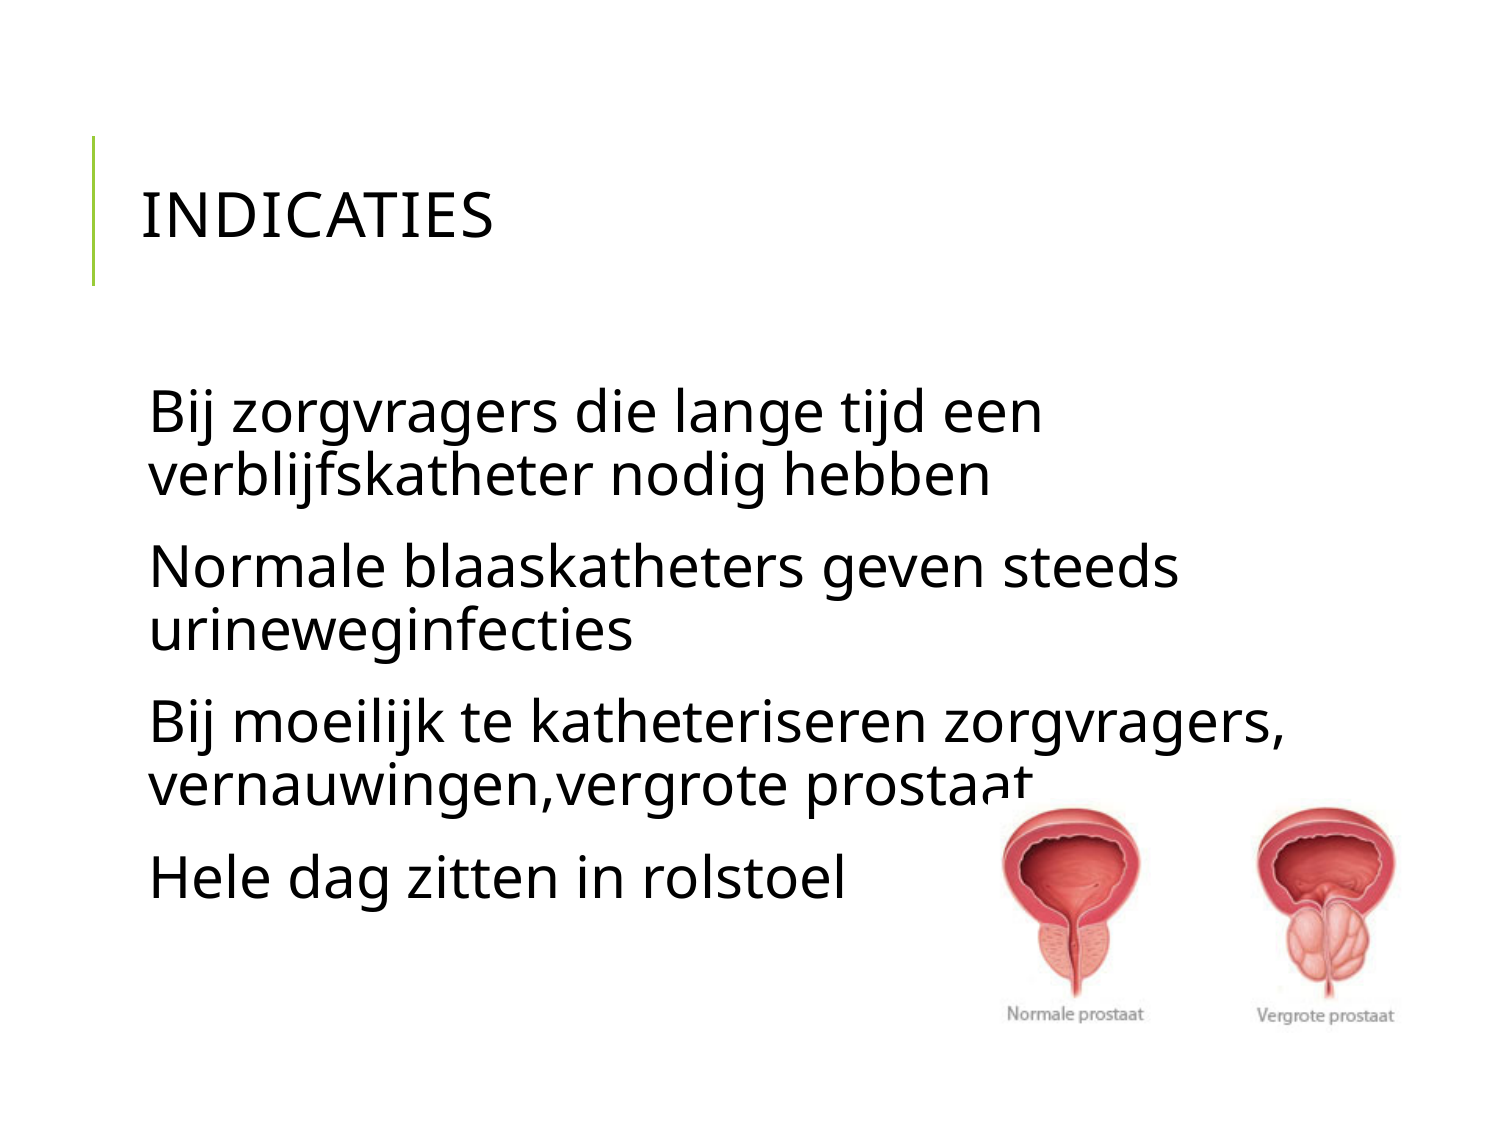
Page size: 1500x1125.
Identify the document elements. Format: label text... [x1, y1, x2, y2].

picture [988, 798, 1454, 1034]
list Bij zorgvragers die lange tijd een verblijfskatheter nodig hebben Normale blaaskatheters geven steeds urineweginfecties Bij moeilijk te katheteriseren zorgvragers, vernauwingen,vergrote prostaat Hele dag zitten in rolstoel [126, 375, 1322, 1035]
title Indicaties [126, 96, 1322, 342]
